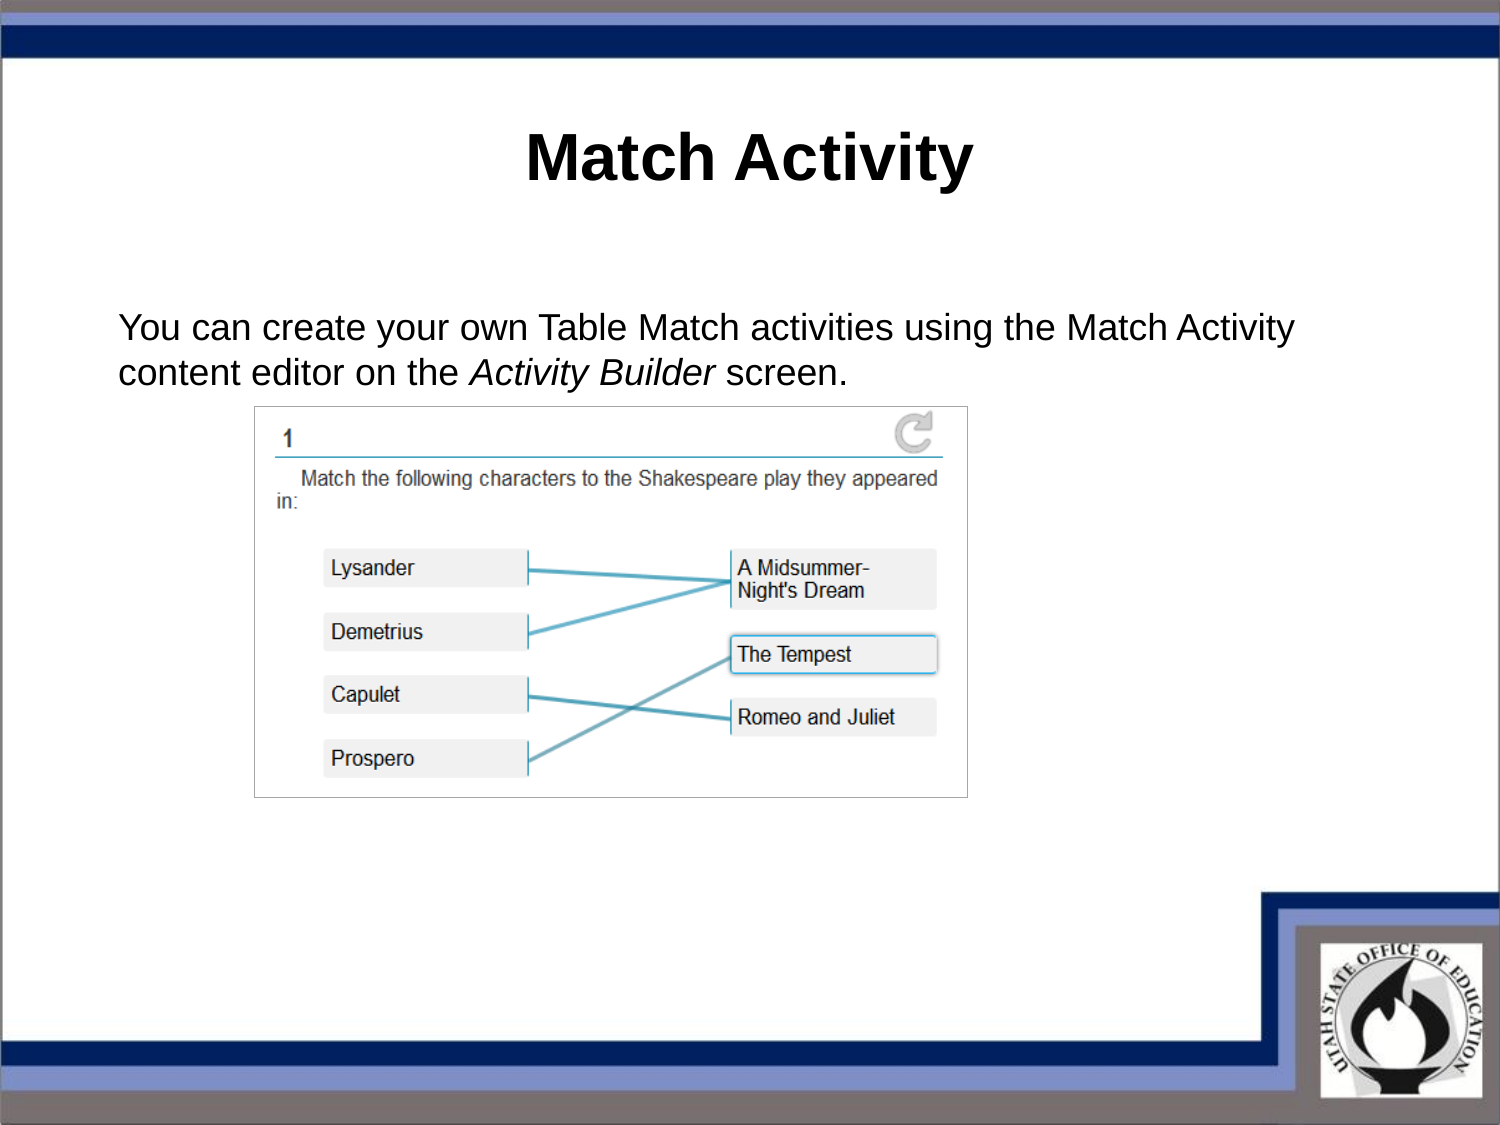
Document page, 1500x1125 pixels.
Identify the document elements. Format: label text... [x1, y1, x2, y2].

picture [0, 0, 1500, 1125]
list You can create your own Table Match activities using the Match Activity content editor on the Activity Builder screen. [103, 295, 1397, 832]
title Match Activity [103, 109, 1397, 199]
